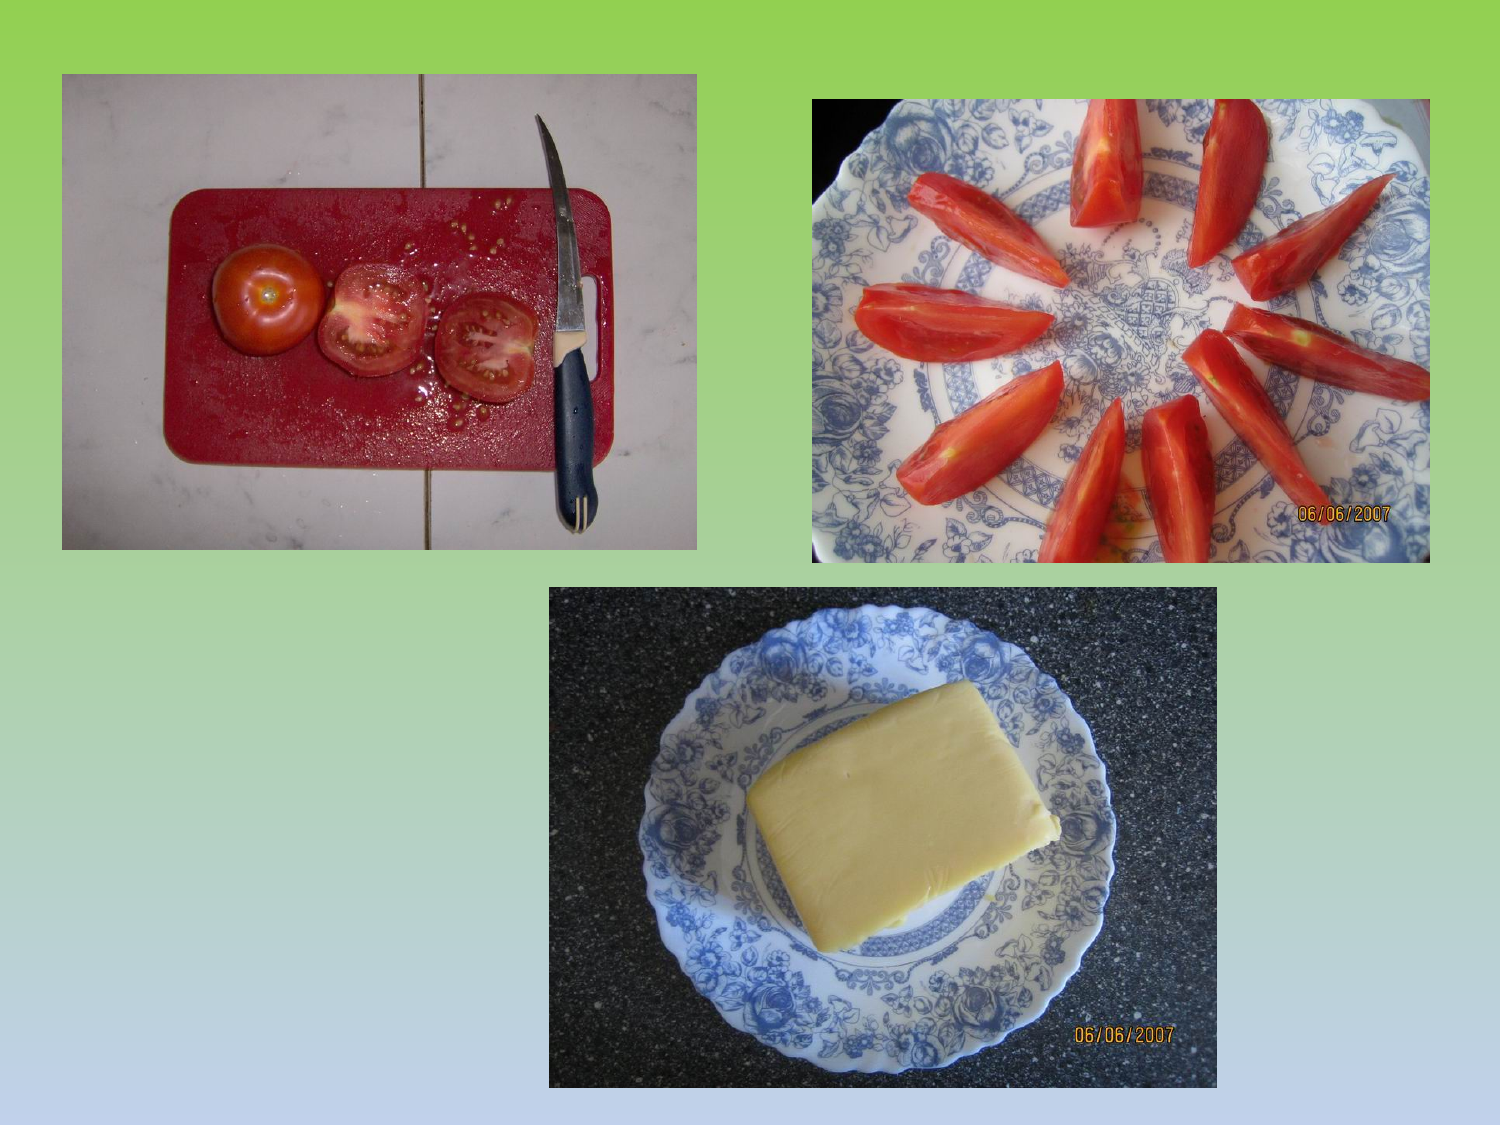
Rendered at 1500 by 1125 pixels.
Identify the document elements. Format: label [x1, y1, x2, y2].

list [62, 74, 697, 551]
picture [812, 99, 1430, 563]
picture [549, 587, 1217, 1088]
